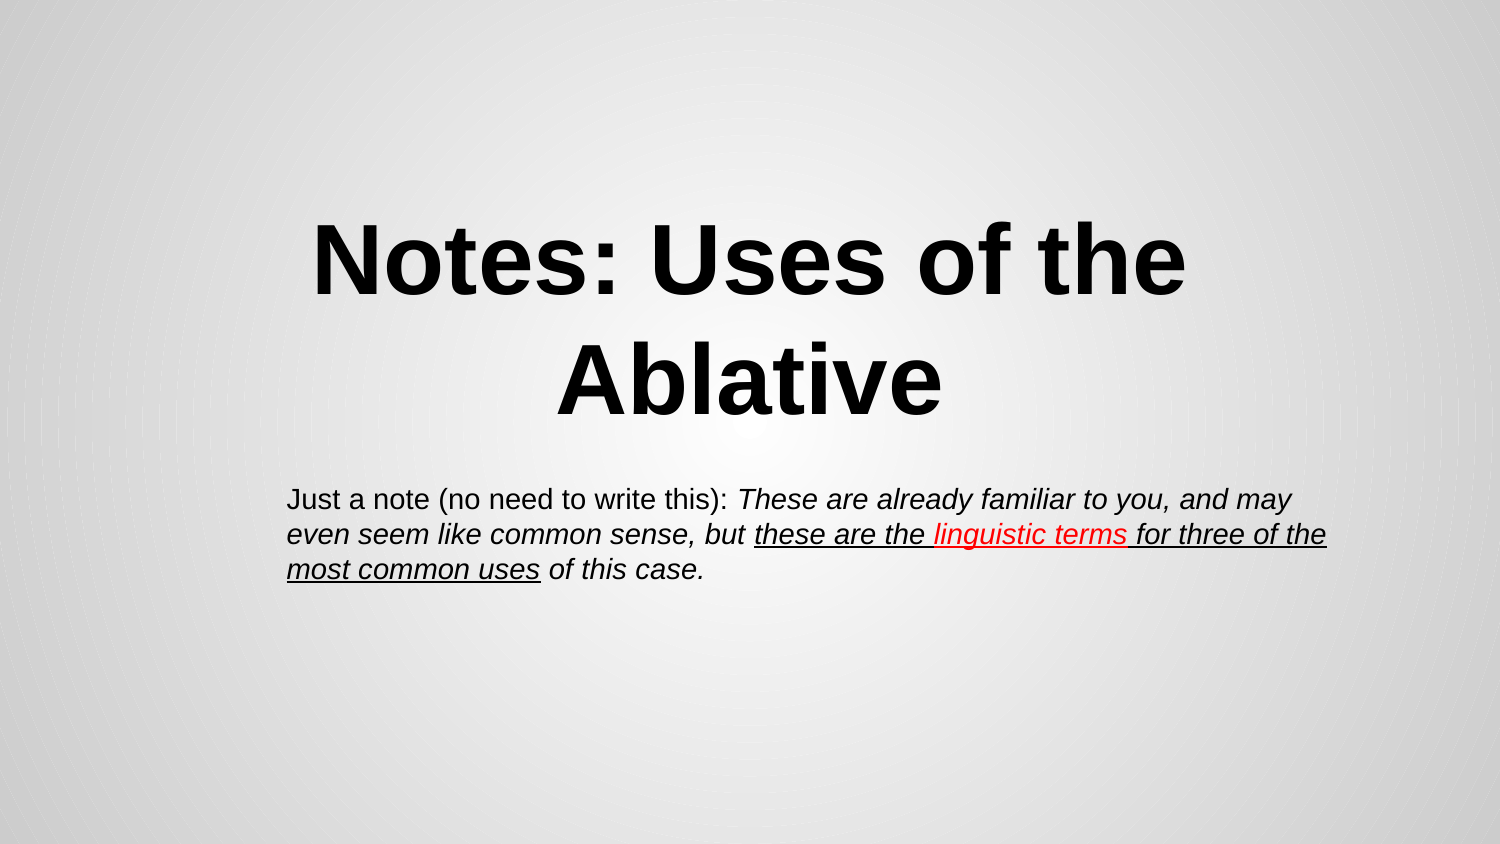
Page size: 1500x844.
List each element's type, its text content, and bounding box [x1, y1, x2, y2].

text_box Just a note (no need to write this): These are already familiar to you, and may even seem like common sense, but these are the linguistic terms for three of the most common uses of this case. [271, 465, 1343, 717]
title Notes: Uses of the Ablative [112, 259, 1388, 450]
